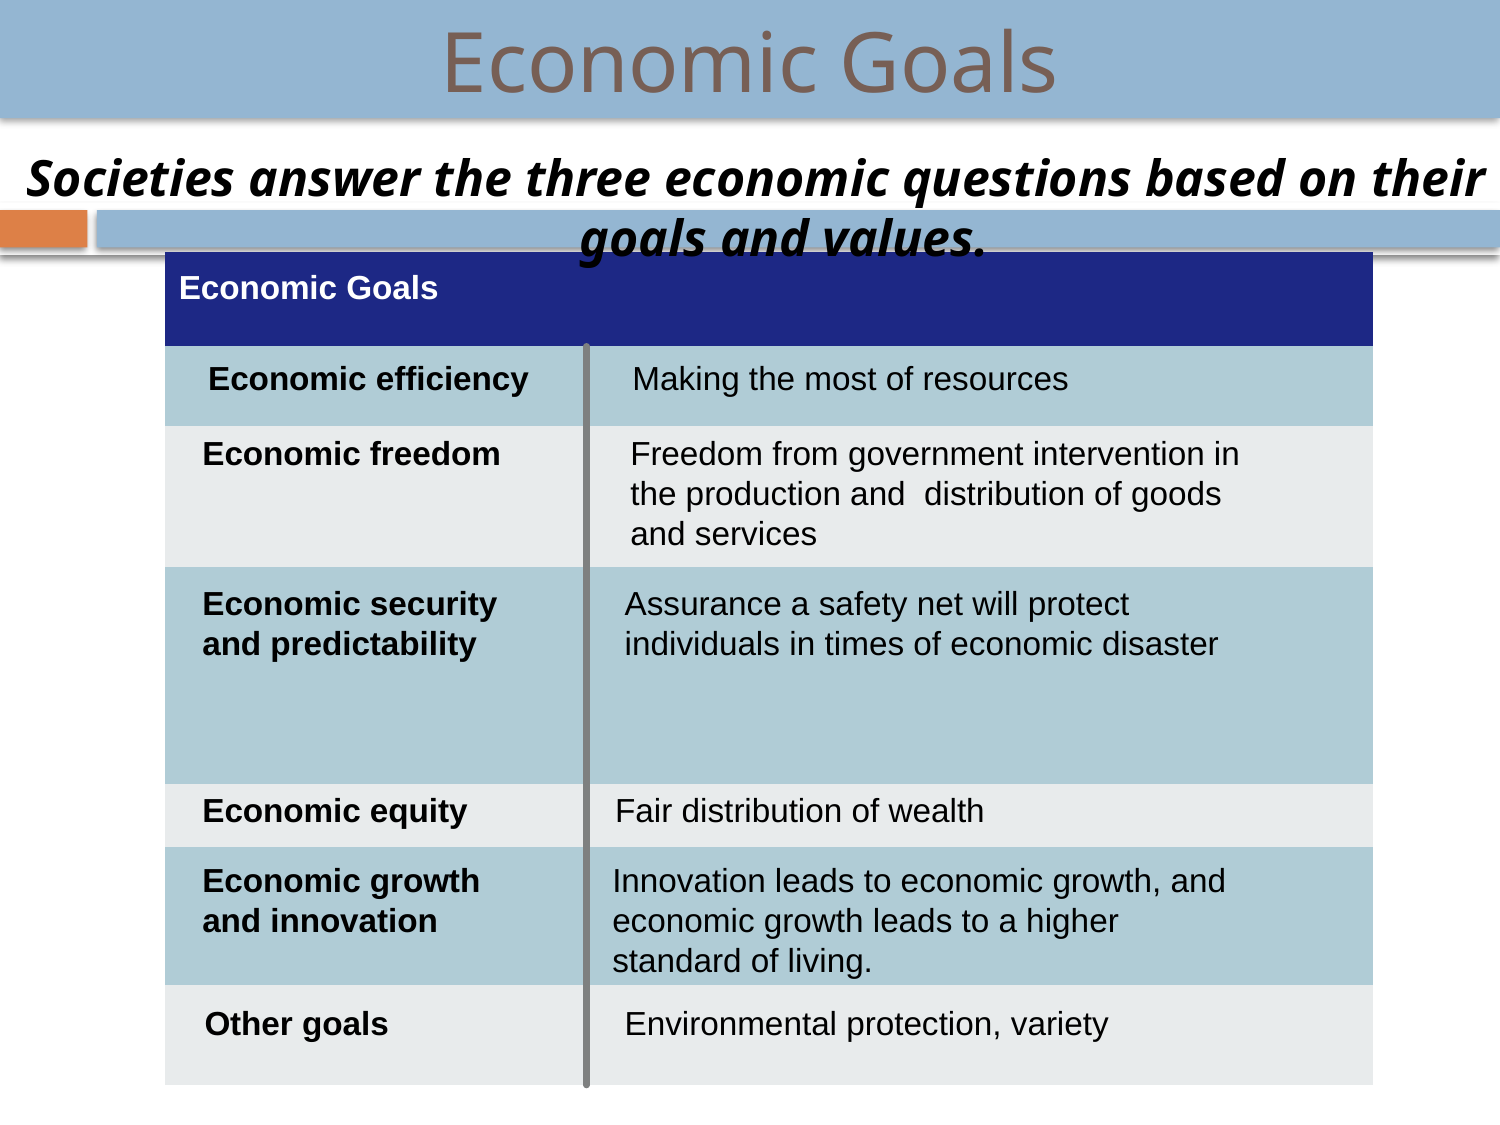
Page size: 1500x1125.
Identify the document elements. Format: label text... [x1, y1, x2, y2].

text_box Societies answer the three economic questions based on their goals and values. [0, 139, 1500, 463]
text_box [187, 574, 1263, 671]
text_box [189, 994, 1263, 1051]
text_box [174, 349, 1263, 406]
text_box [187, 781, 1238, 838]
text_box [112, 212, 1426, 1125]
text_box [187, 424, 1276, 561]
text_box Economic Goals [0, 0, 1500, 119]
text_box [187, 851, 1251, 988]
